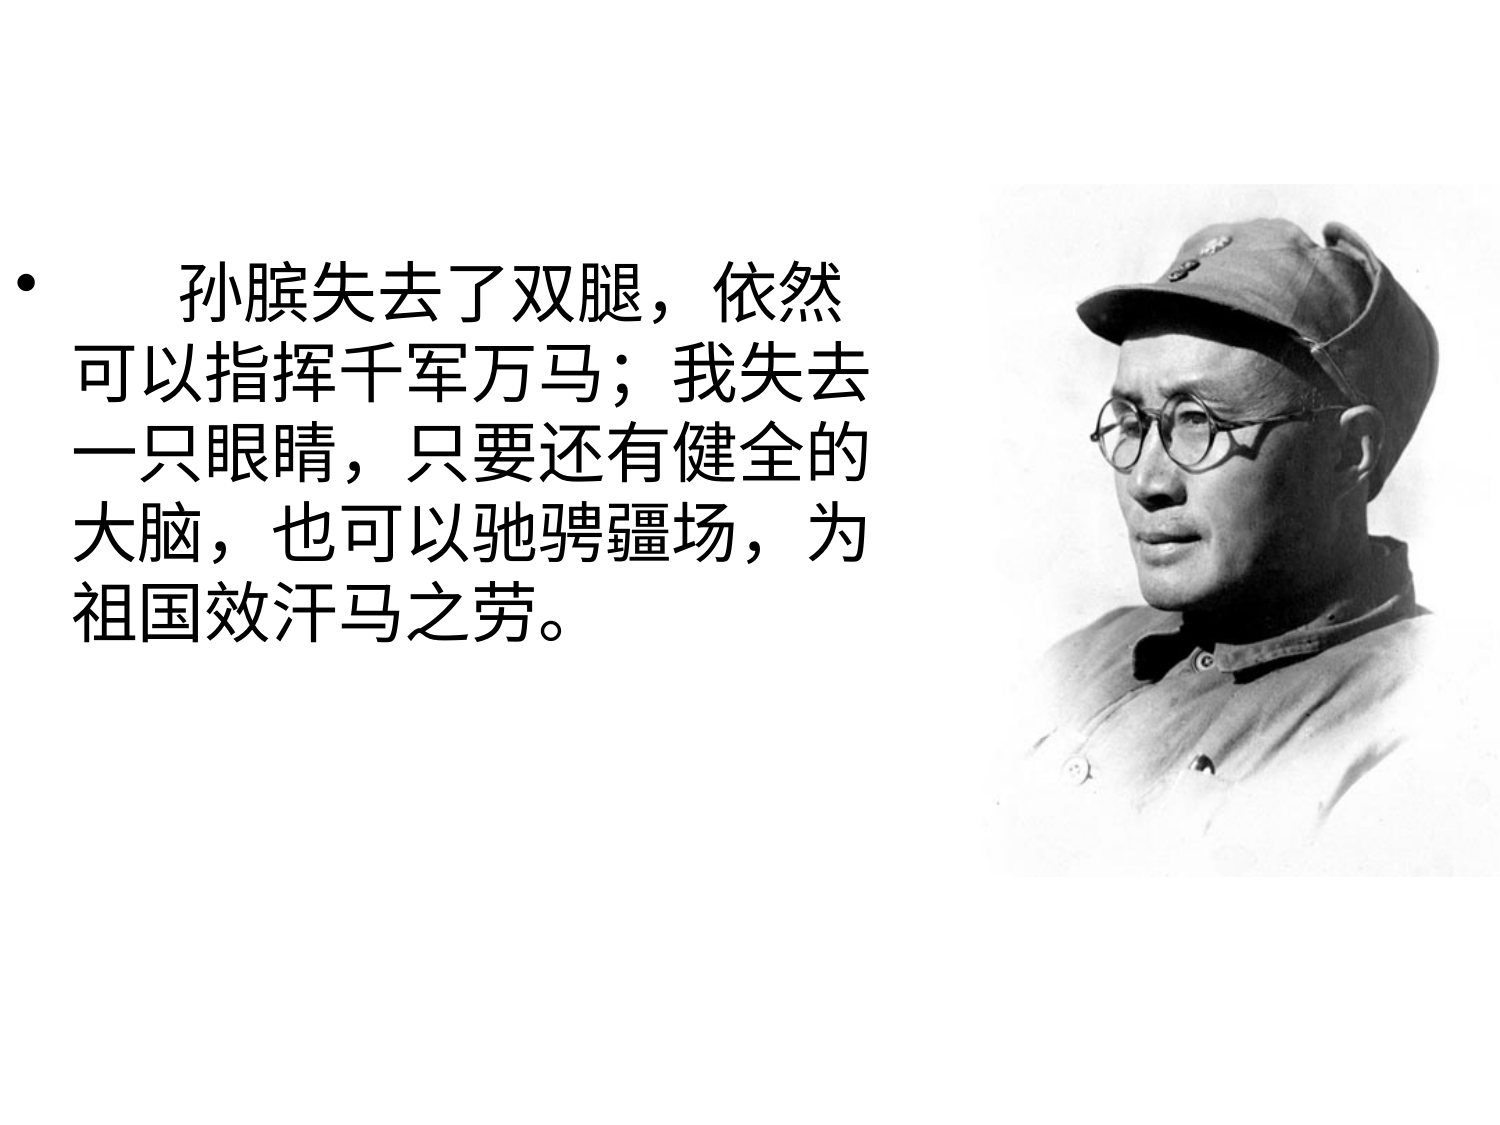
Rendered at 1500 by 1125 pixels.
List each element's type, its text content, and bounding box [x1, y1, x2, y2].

picture [980, 184, 1500, 878]
list 孙膑失去了双腿，依然可以指挥千军万马；我失去一只眼睛，只要还有健全的大脑，也可以驰骋疆场，为祖国效汗马之劳。 [0, 243, 916, 972]
